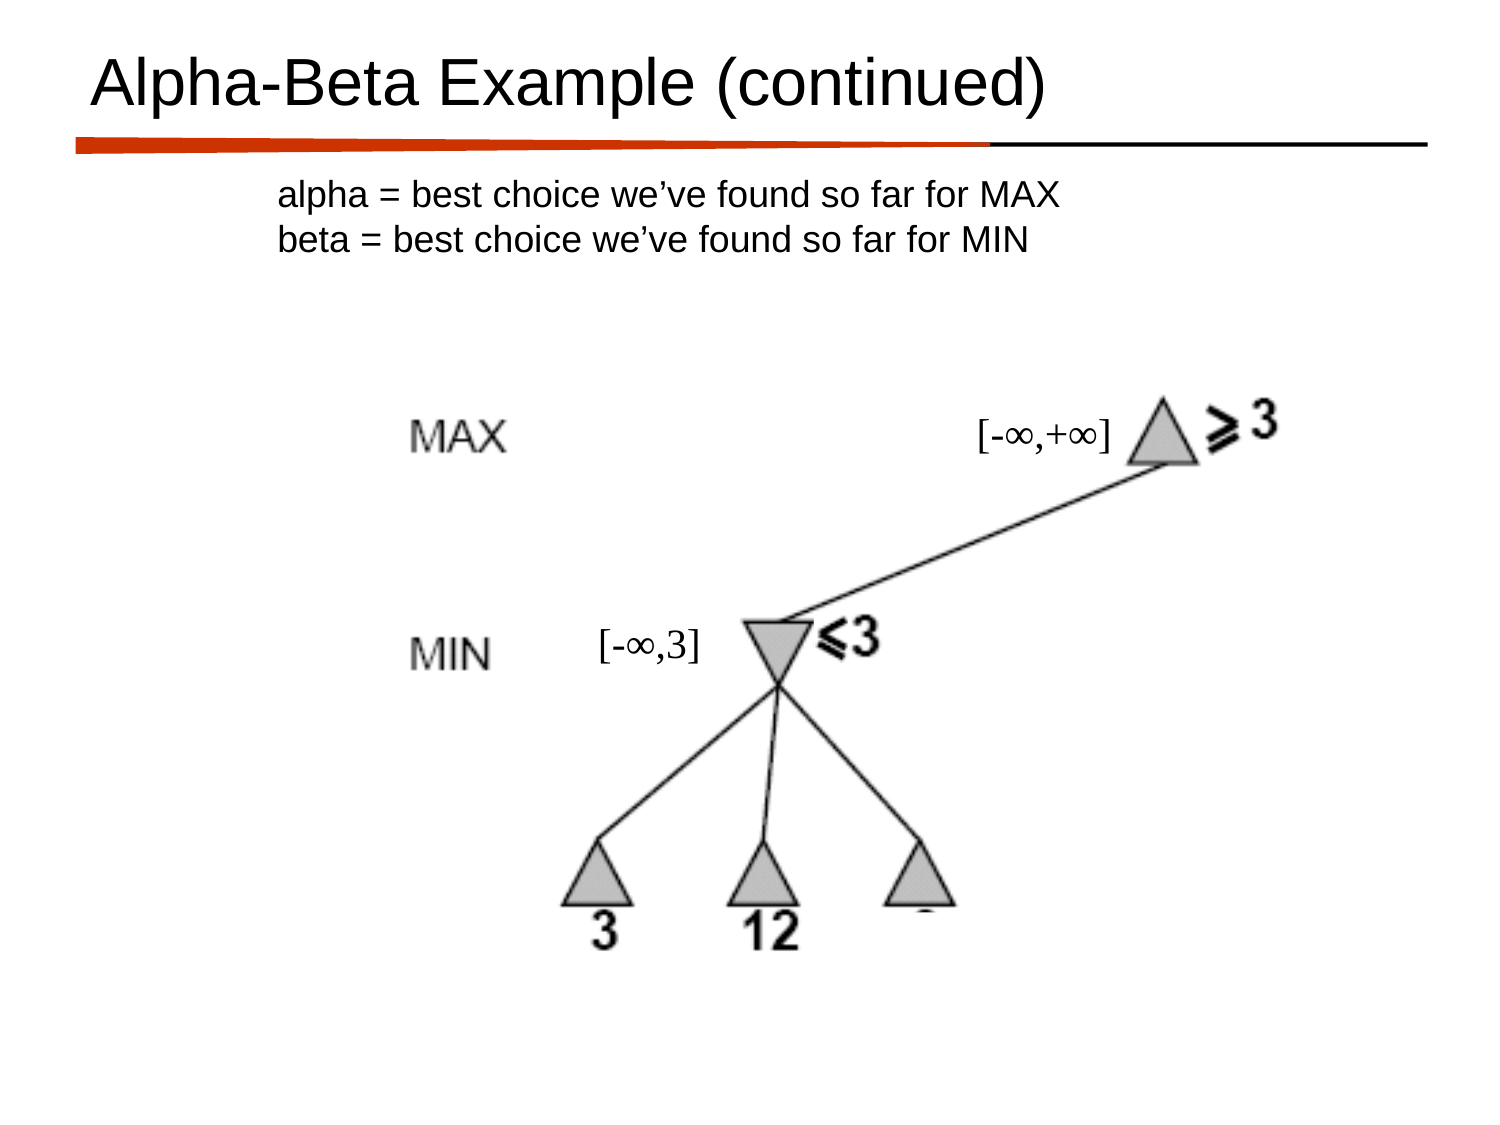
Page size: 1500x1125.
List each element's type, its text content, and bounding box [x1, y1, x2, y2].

title Alpha-Beta Example (continued) [74, 24, 1426, 133]
text_box alpha = best choice we’ve found so far for MAX beta = best choice we’ve found so far for MIN [262, 162, 1138, 268]
picture [287, 301, 1438, 1001]
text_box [814, 609, 888, 663]
